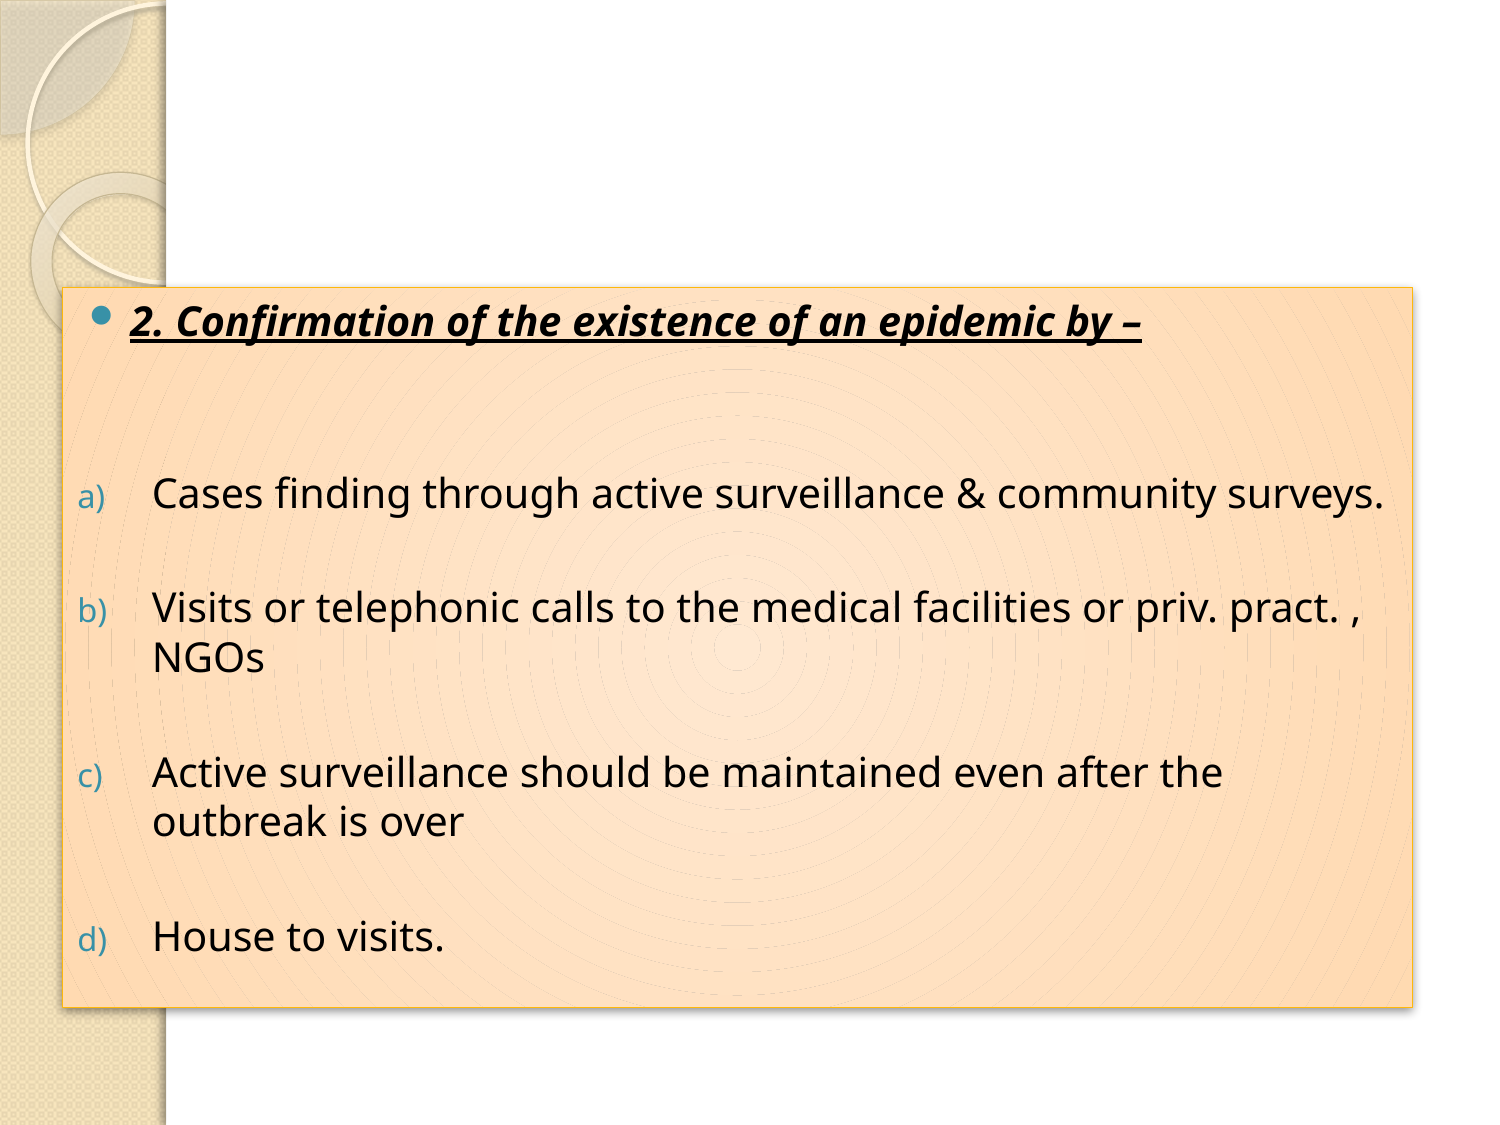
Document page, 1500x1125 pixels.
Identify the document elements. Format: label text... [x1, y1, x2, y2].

list 2. Confirmation of the existence of an epidemic by – Cases finding through active surveillance & community surveys. Visits or telephonic calls to the medical facilities or priv. pract. , NGOs Active surveillance should be maintained even after the outbreak is over House to visits. [62, 287, 1413, 1008]
